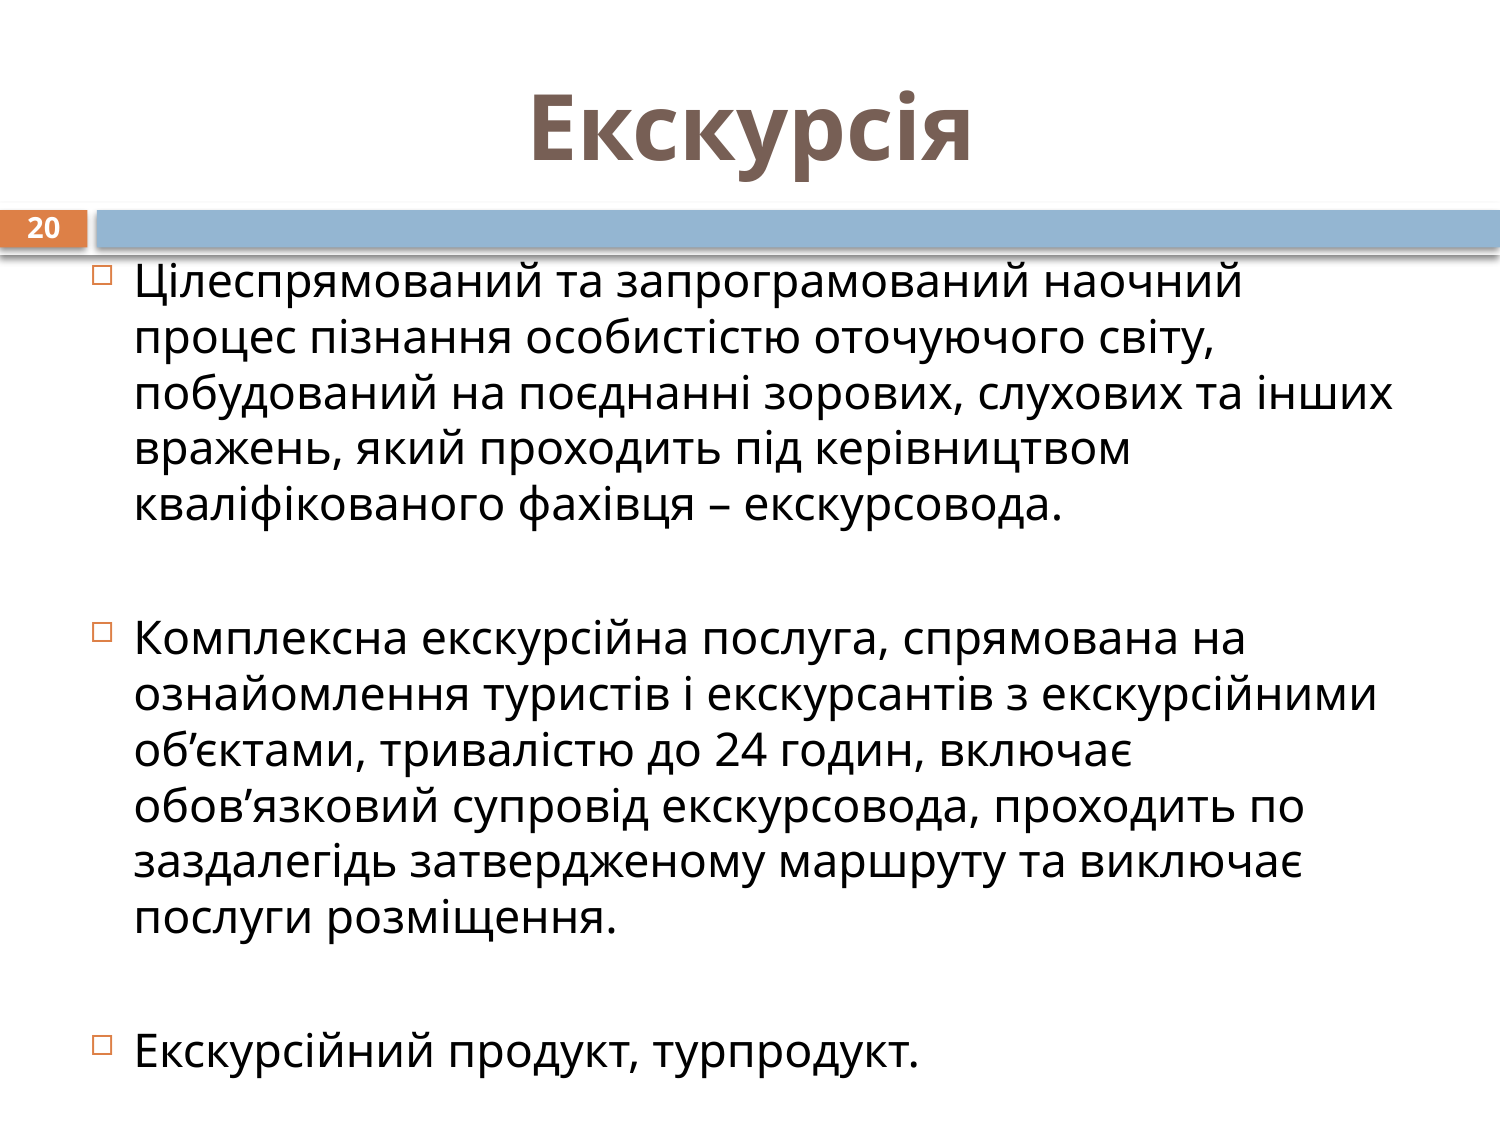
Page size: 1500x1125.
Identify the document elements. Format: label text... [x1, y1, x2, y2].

slide_number 20 [0, 208, 88, 249]
list Цілеспрямований та запрограмований наочний процес пізнання особистістю оточуючого світу, побудований на поєднанні зорових, слухових та інших вражень, який проходить під керівництвом кваліфікованого фахівця – екскурсовода. Комплексна екскурсійна послуга, спрямована на ознайомлення туристів і екскурсантів з екскурсійними об’єктами, тривалістю до 24 годин, включає обов’язковий супровід екскурсовода, проходить по заздалегідь затвердженому маршруту та виключає послуги розміщення. Екскурсійний продукт, турпродукт. [75, 243, 1424, 1094]
title Екскурсія [76, 42, 1427, 206]
